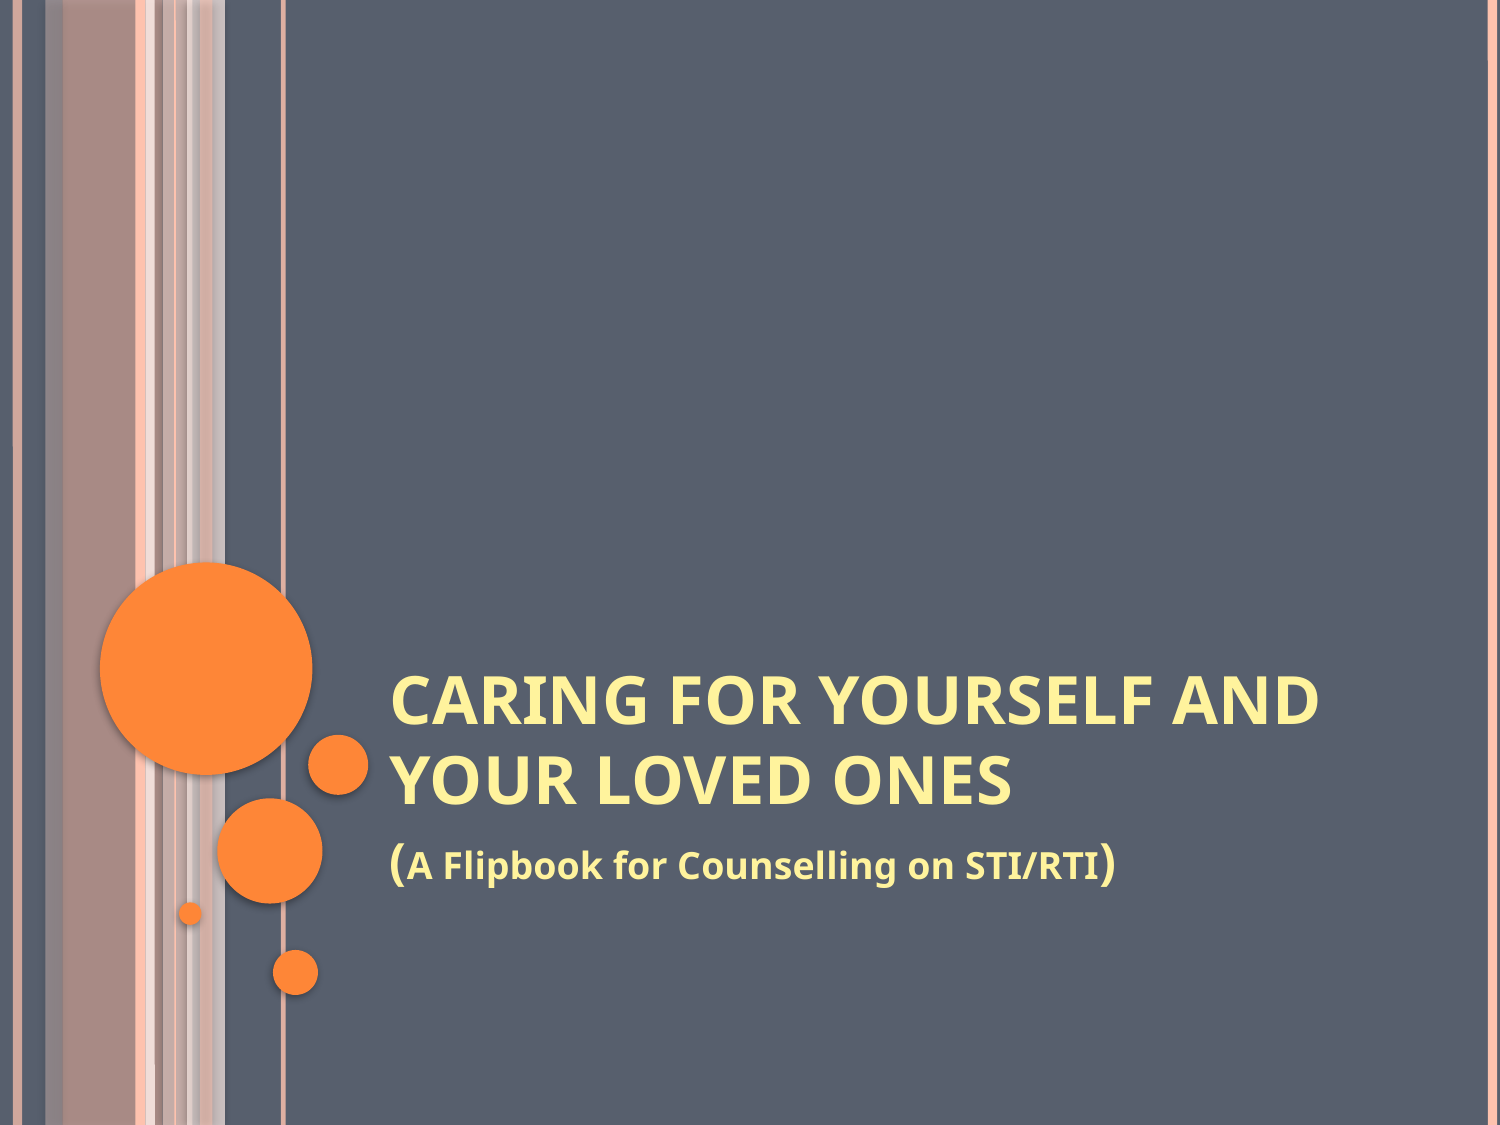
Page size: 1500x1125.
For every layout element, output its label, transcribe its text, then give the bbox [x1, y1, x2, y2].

title CARING FOR YOURSELF AND YOUR LOVED ONES [375, 474, 1500, 825]
list (A Flipbook for Counselling on STI/RTI) [375, 821, 1388, 1047]
